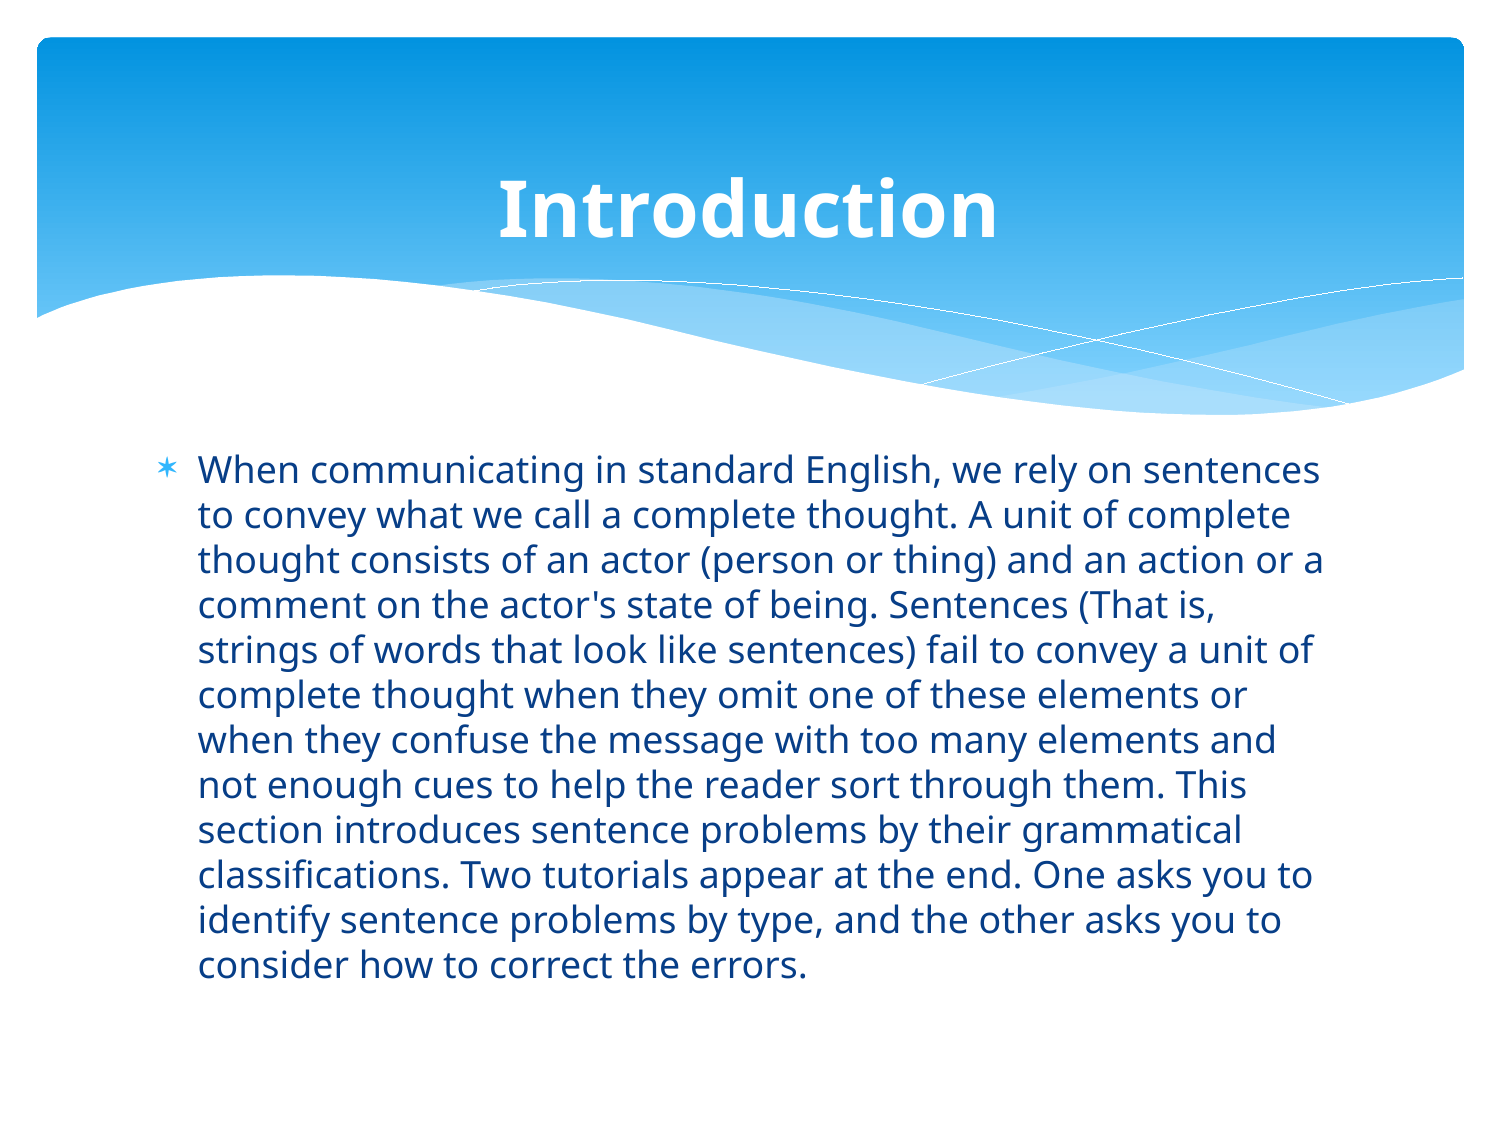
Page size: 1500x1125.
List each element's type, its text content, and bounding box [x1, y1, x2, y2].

title Introduction [75, 55, 1425, 261]
list When communicating in standard English, we rely on sentences to convey what we call a complete thought. A unit of complete thought consists of an actor (person or thing) and an action or a comment on the actor's state of being. Sentences (That is, strings of words that look like sentences) fail to convey a unit of complete thought when they omit one of these elements or when they confuse the message with too many elements and not enough cues to help the reader sort through them. This section introduces sentence problems by their grammatical classifications. Two tutorials appear at the end. One asks you to identify sentence problems by type, and the other asks you to consider how to correct the errors. [143, 438, 1359, 1005]
